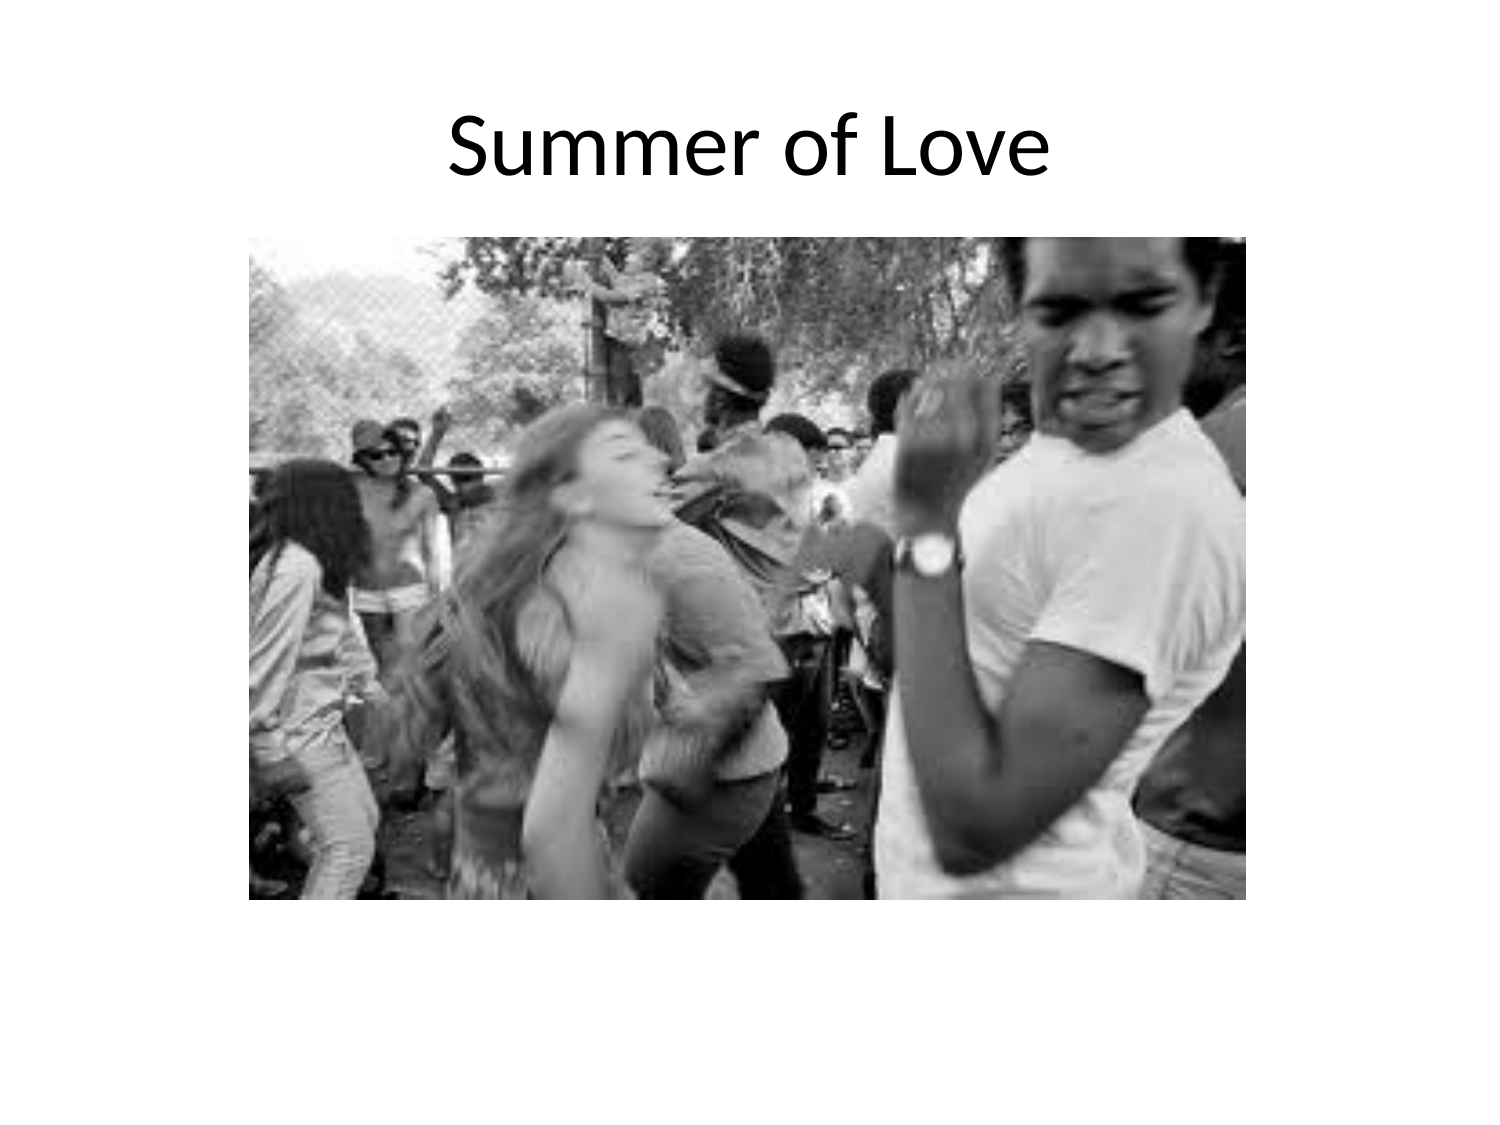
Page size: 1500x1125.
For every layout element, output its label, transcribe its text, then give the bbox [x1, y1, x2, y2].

title Summer of Love [75, 45, 1425, 233]
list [249, 237, 1246, 901]
